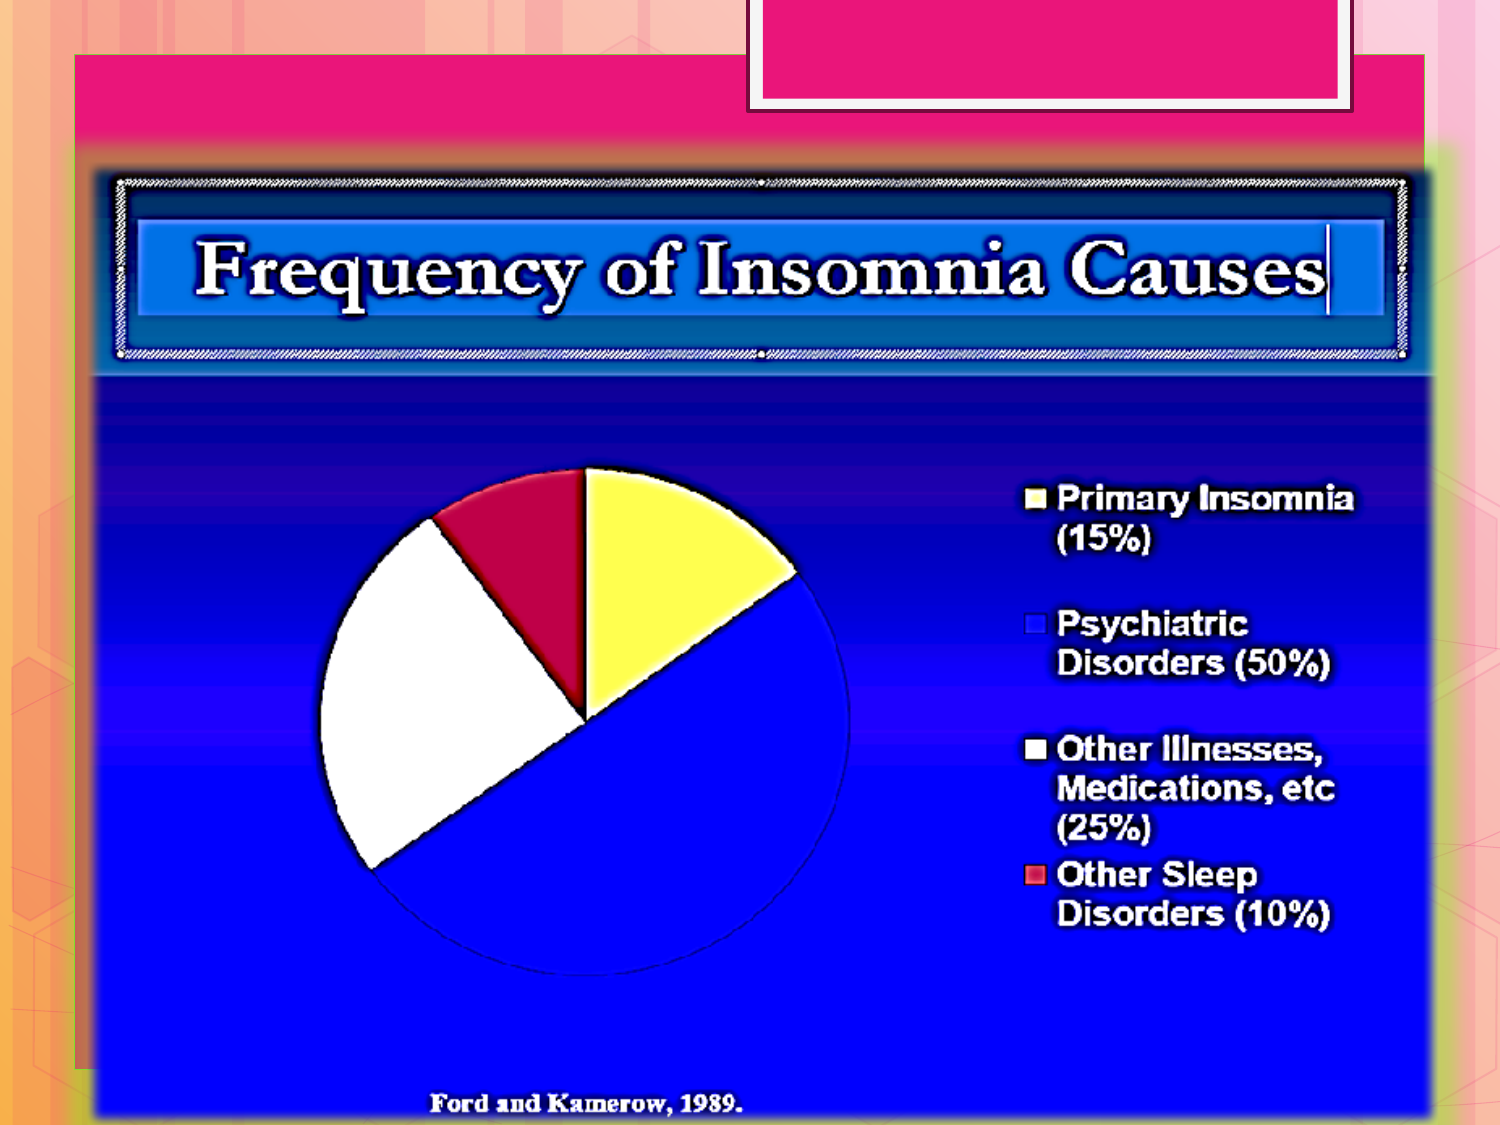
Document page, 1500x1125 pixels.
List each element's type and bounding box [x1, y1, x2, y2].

list [87, 162, 1438, 1125]
